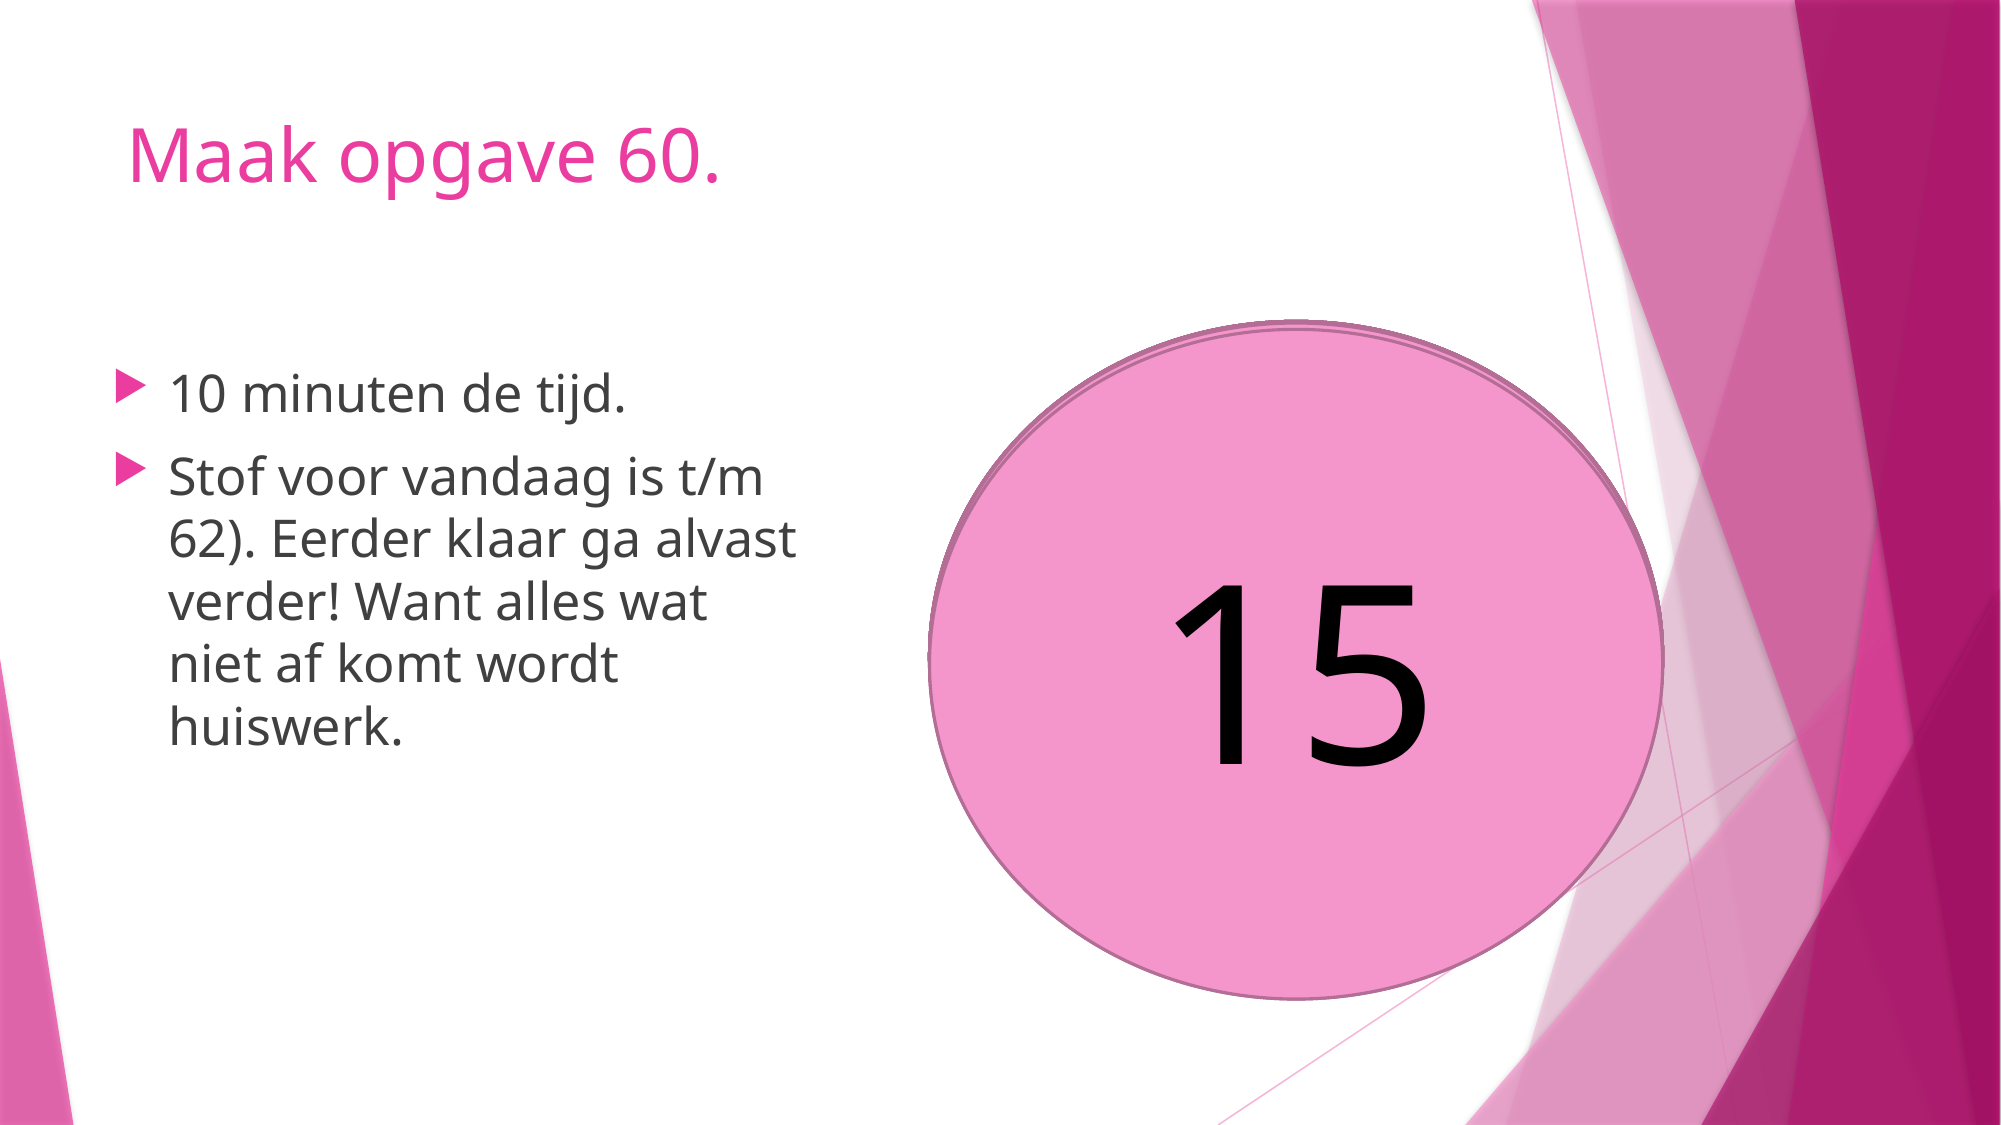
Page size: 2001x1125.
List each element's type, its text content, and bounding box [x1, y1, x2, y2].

text_box 15 [927, 327, 1665, 1001]
list 10 minuten de tijd. Stof voor vandaag is t/m 62). Eerder klaar ga alvast verder! Want alles wat niet af komt wordt huiswerk. [97, 352, 817, 960]
text_box 14 [930, 321, 1662, 621]
title Maak opgave 60. [111, 99, 1522, 317]
